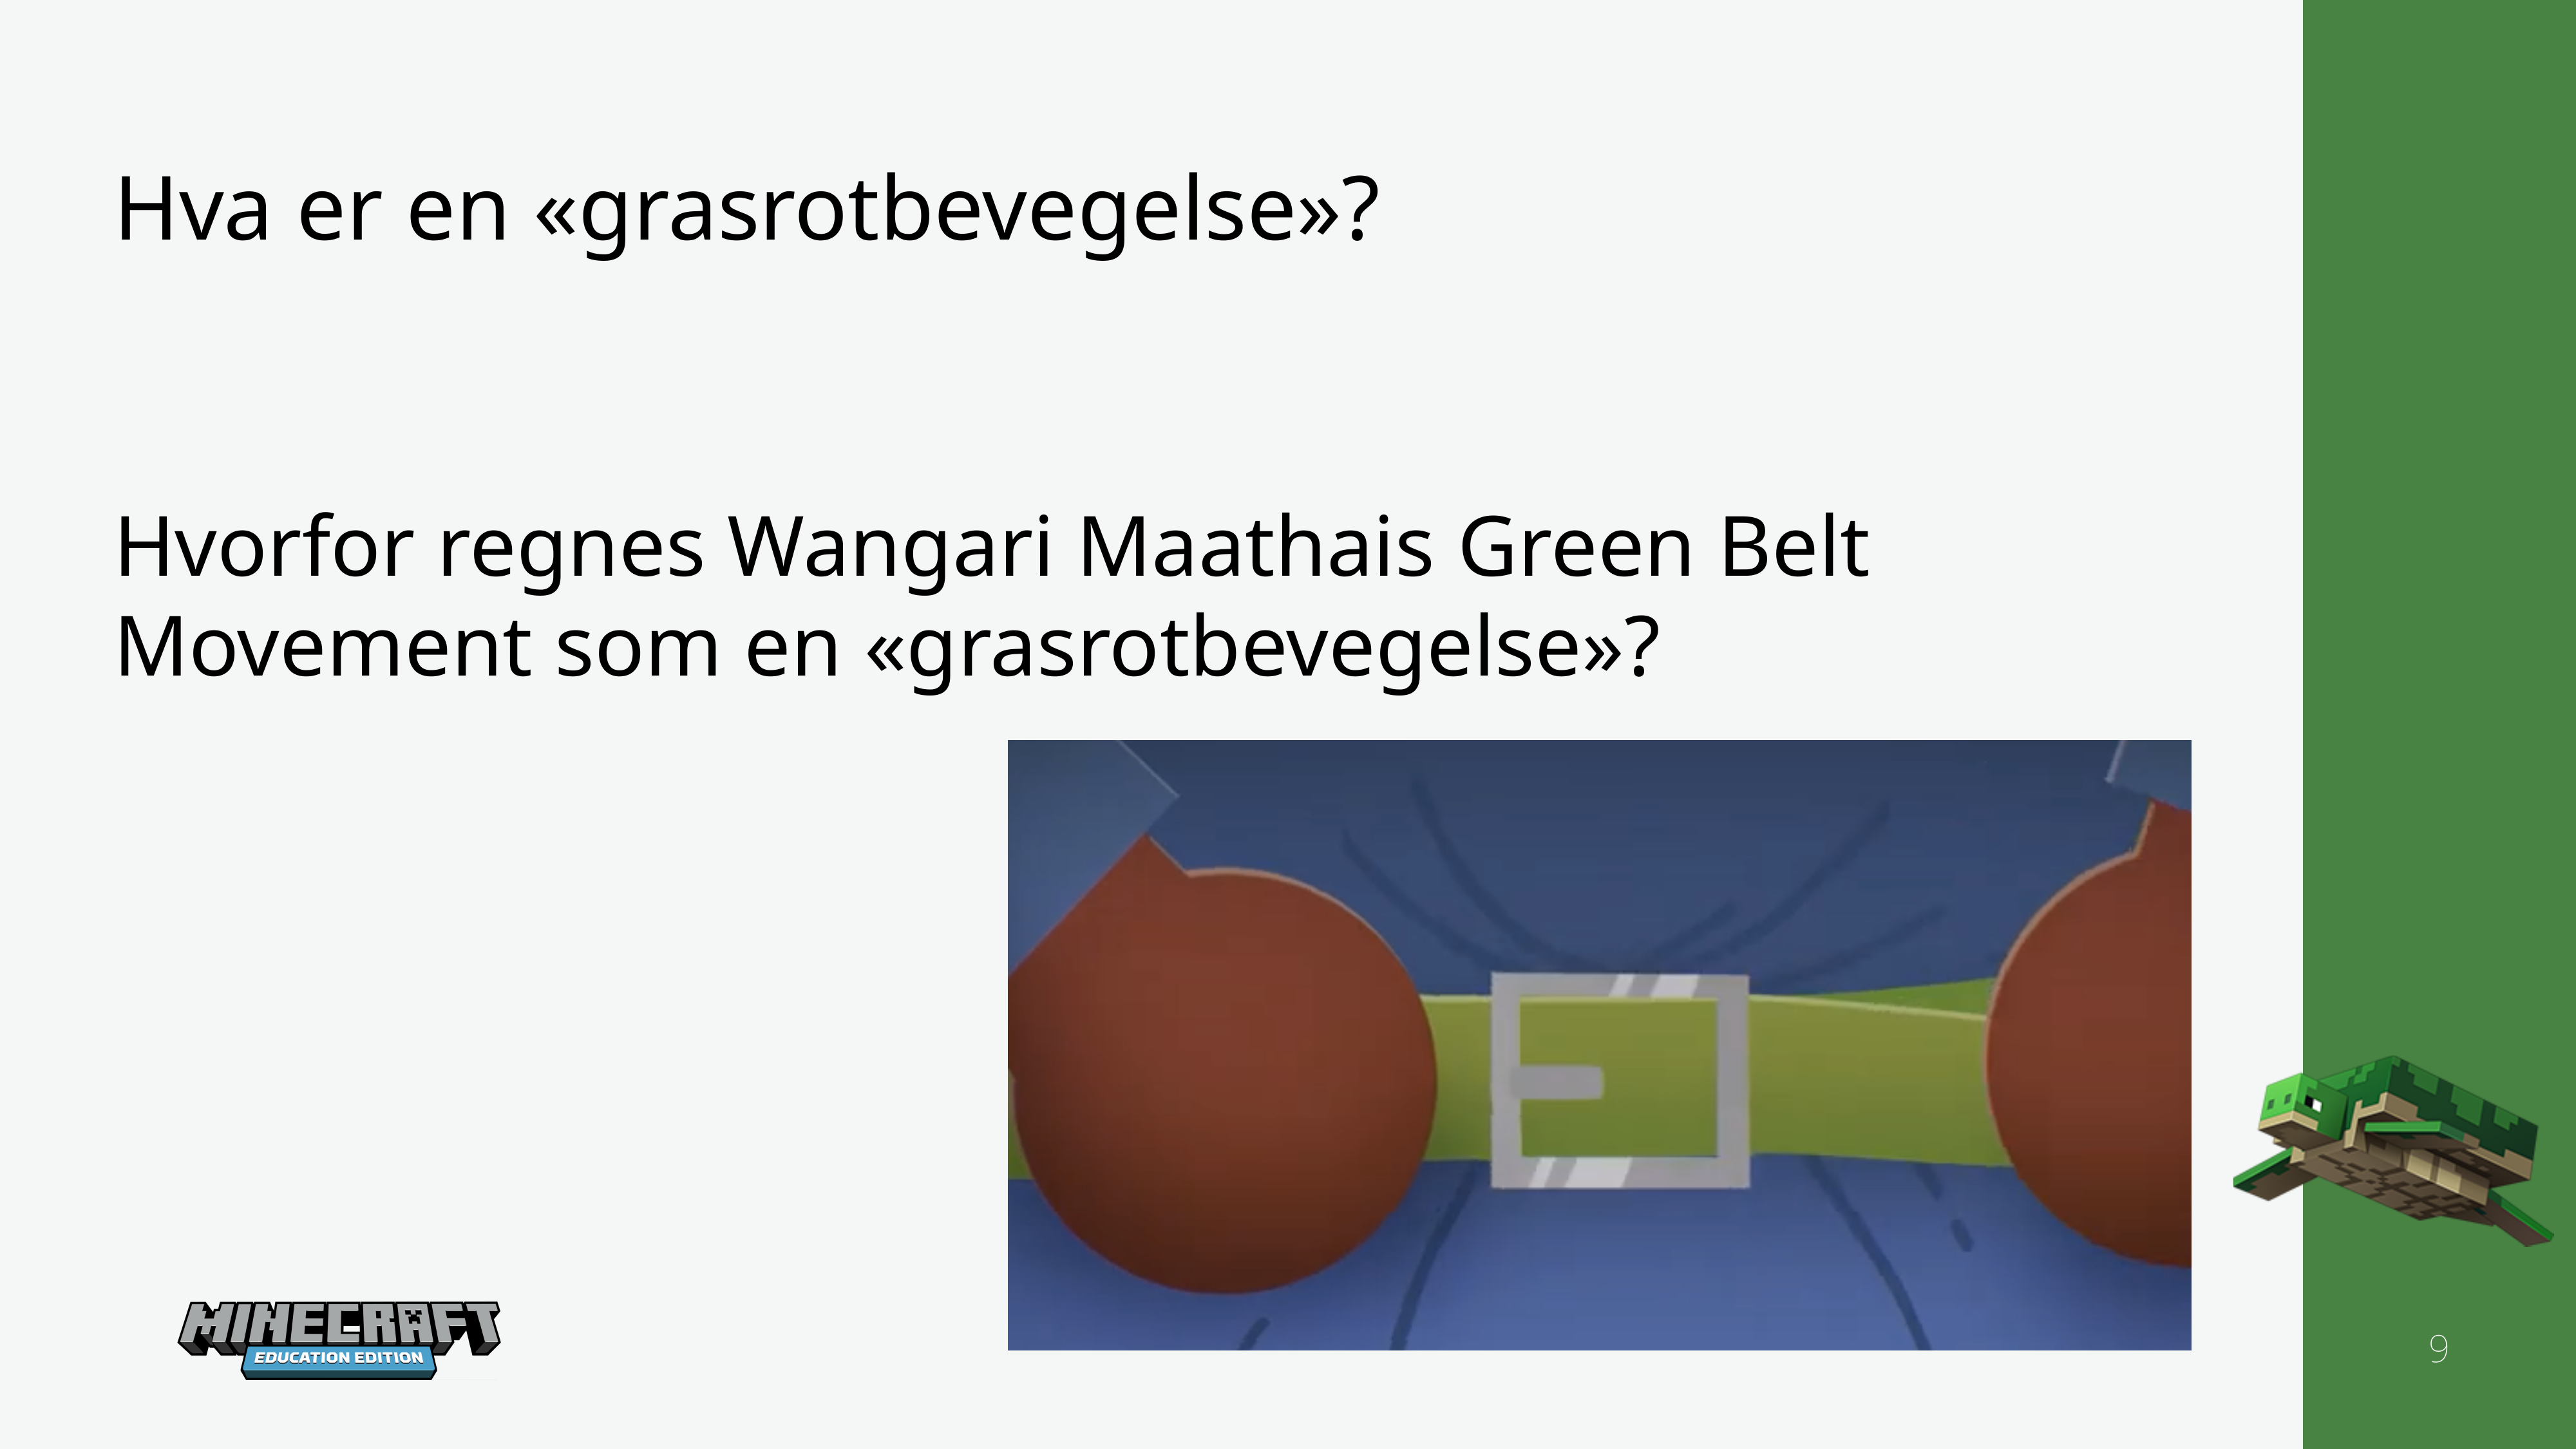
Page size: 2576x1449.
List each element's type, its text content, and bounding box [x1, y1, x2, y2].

picture [177, 1302, 501, 1380]
picture [1007, 740, 2192, 1350]
list Hvorfor regnes Wangari Maathais Green Belt Movement som en «grasrotbevegelse»? [86, 323, 1964, 1289]
title Hva er en «grasrotbevegelse»? [86, 124, 2490, 288]
picture [2233, 1056, 2554, 1247]
slide_number 9 [2391, 1298, 2489, 1403]
